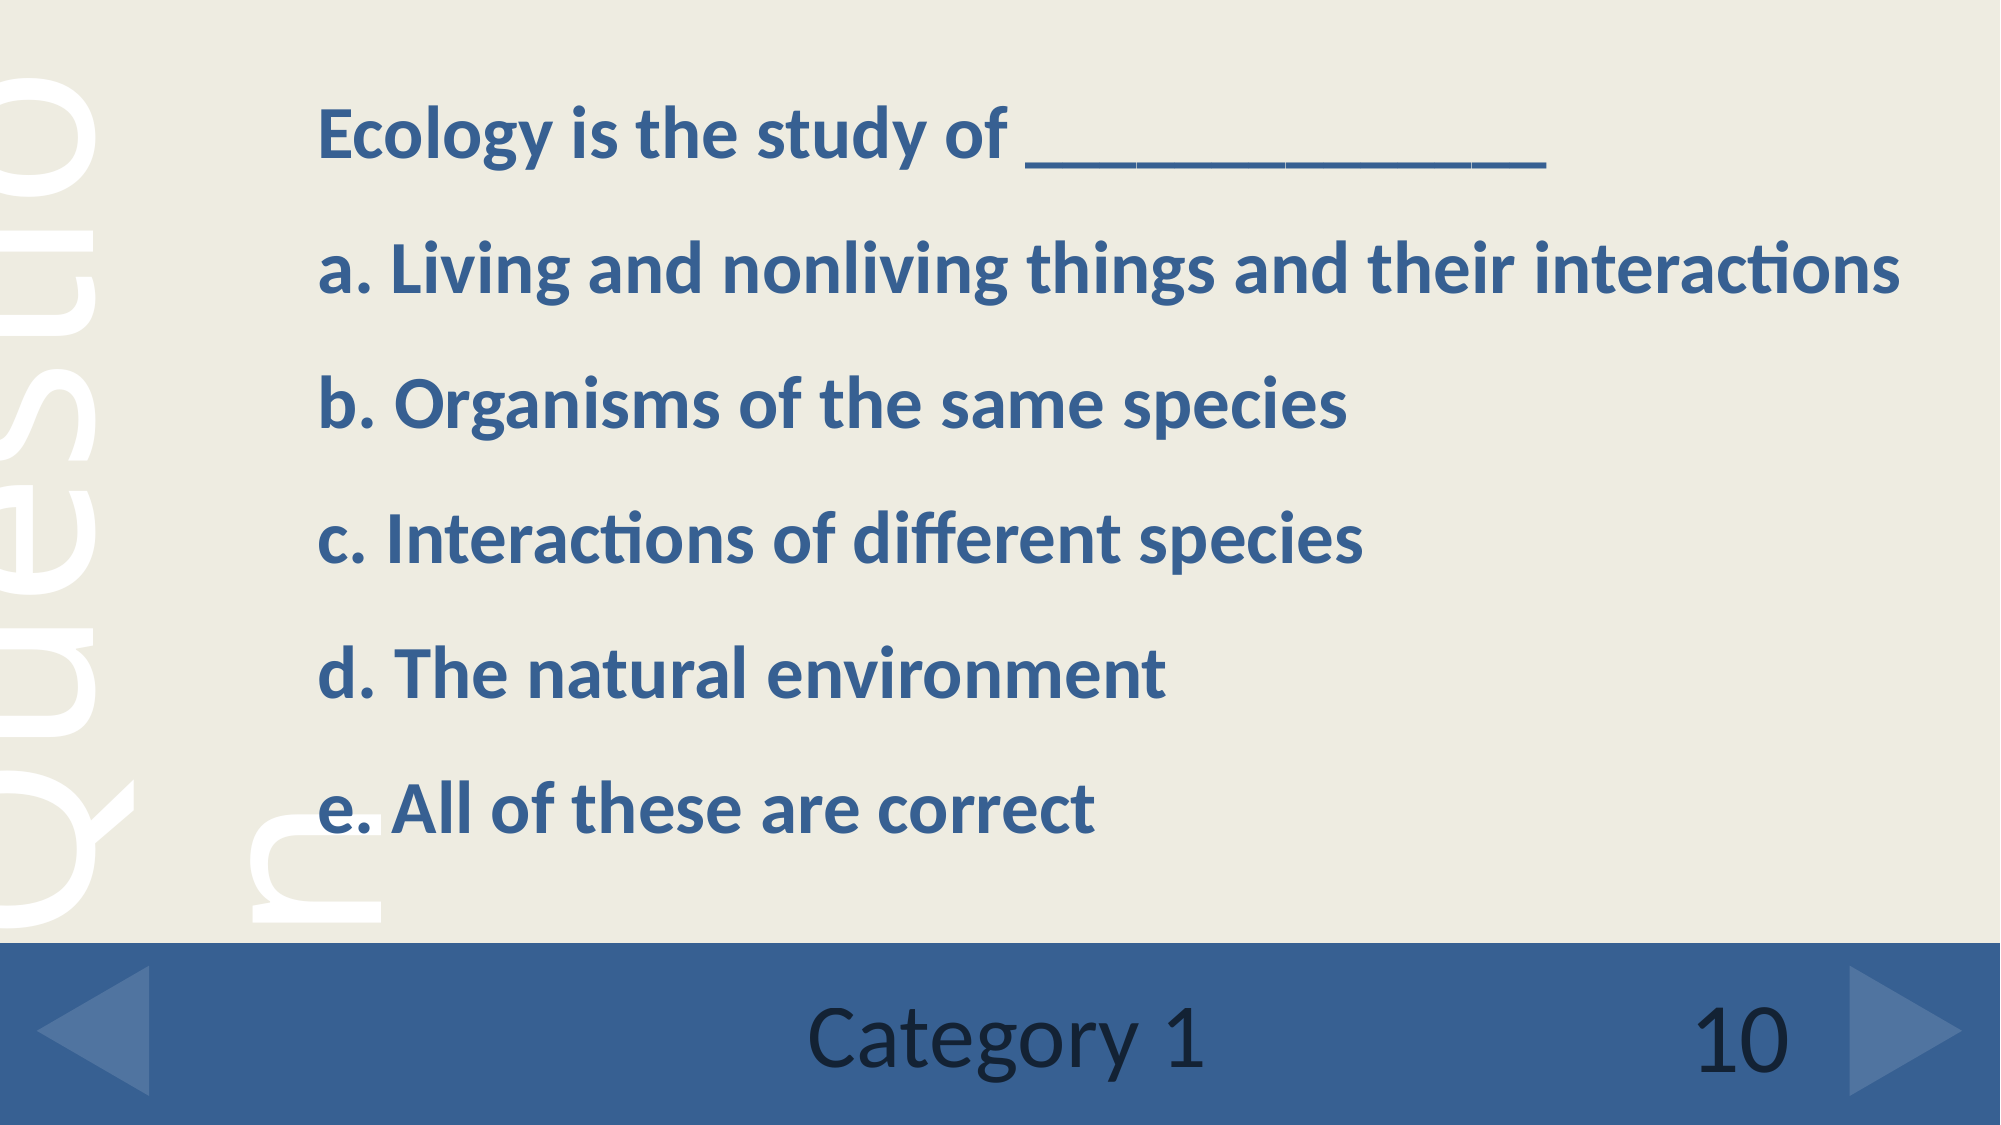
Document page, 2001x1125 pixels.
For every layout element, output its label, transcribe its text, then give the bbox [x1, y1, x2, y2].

list Ecology is the study of ______________ a. Living and nonliving things and their interactions b. Organisms of the same species c. Interactions of different species d. The natural environment e. All of these are correct [302, 96, 2000, 927]
title Category 1 [107, 937, 1908, 1125]
